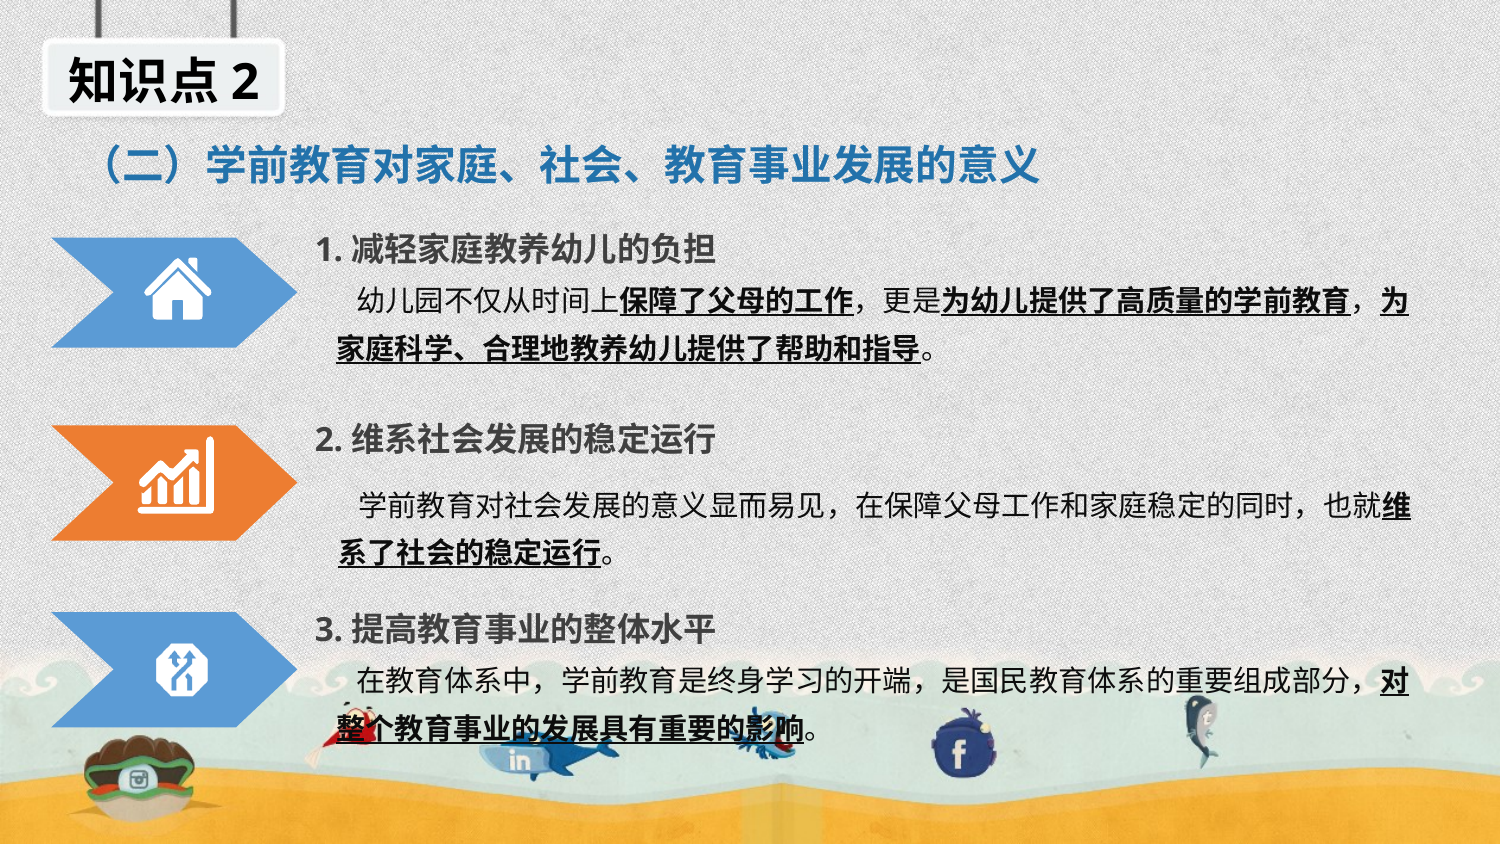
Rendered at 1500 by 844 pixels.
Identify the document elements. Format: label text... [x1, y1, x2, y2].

text_box 知识点2 [45, 42, 283, 119]
text_box 1.减轻家庭教养幼儿的负担 [306, 223, 783, 273]
text_box 幼儿园不仅从时间上保障了父母的工作，更是为幼儿提供了高质量的学前教育，为家庭科学、合理地教养幼儿提供了帮助和指导。 [323, 263, 1441, 372]
text_box 在教育体系中，学前教育是终身学习的开端，是国民教育体系的重要组成部分，对整个教育事业的发展具有重要的影响。 [323, 643, 1441, 752]
text_box （二）学前教育对家庭、社会、教育事业发展的意义 [65, 131, 1056, 197]
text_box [50, 611, 298, 728]
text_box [50, 237, 298, 348]
text_box 学前教育对社会发展的意义显而易见，在保障父母工作和家庭稳定的同时，也就维系了社会的稳定运行。 [323, 466, 1441, 577]
text_box 3.提高教育事业的整体水平 [306, 603, 838, 653]
text_box 2.维系社会发展的稳定运行 [306, 413, 783, 463]
picture [0, 0, 1500, 844]
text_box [50, 425, 298, 541]
